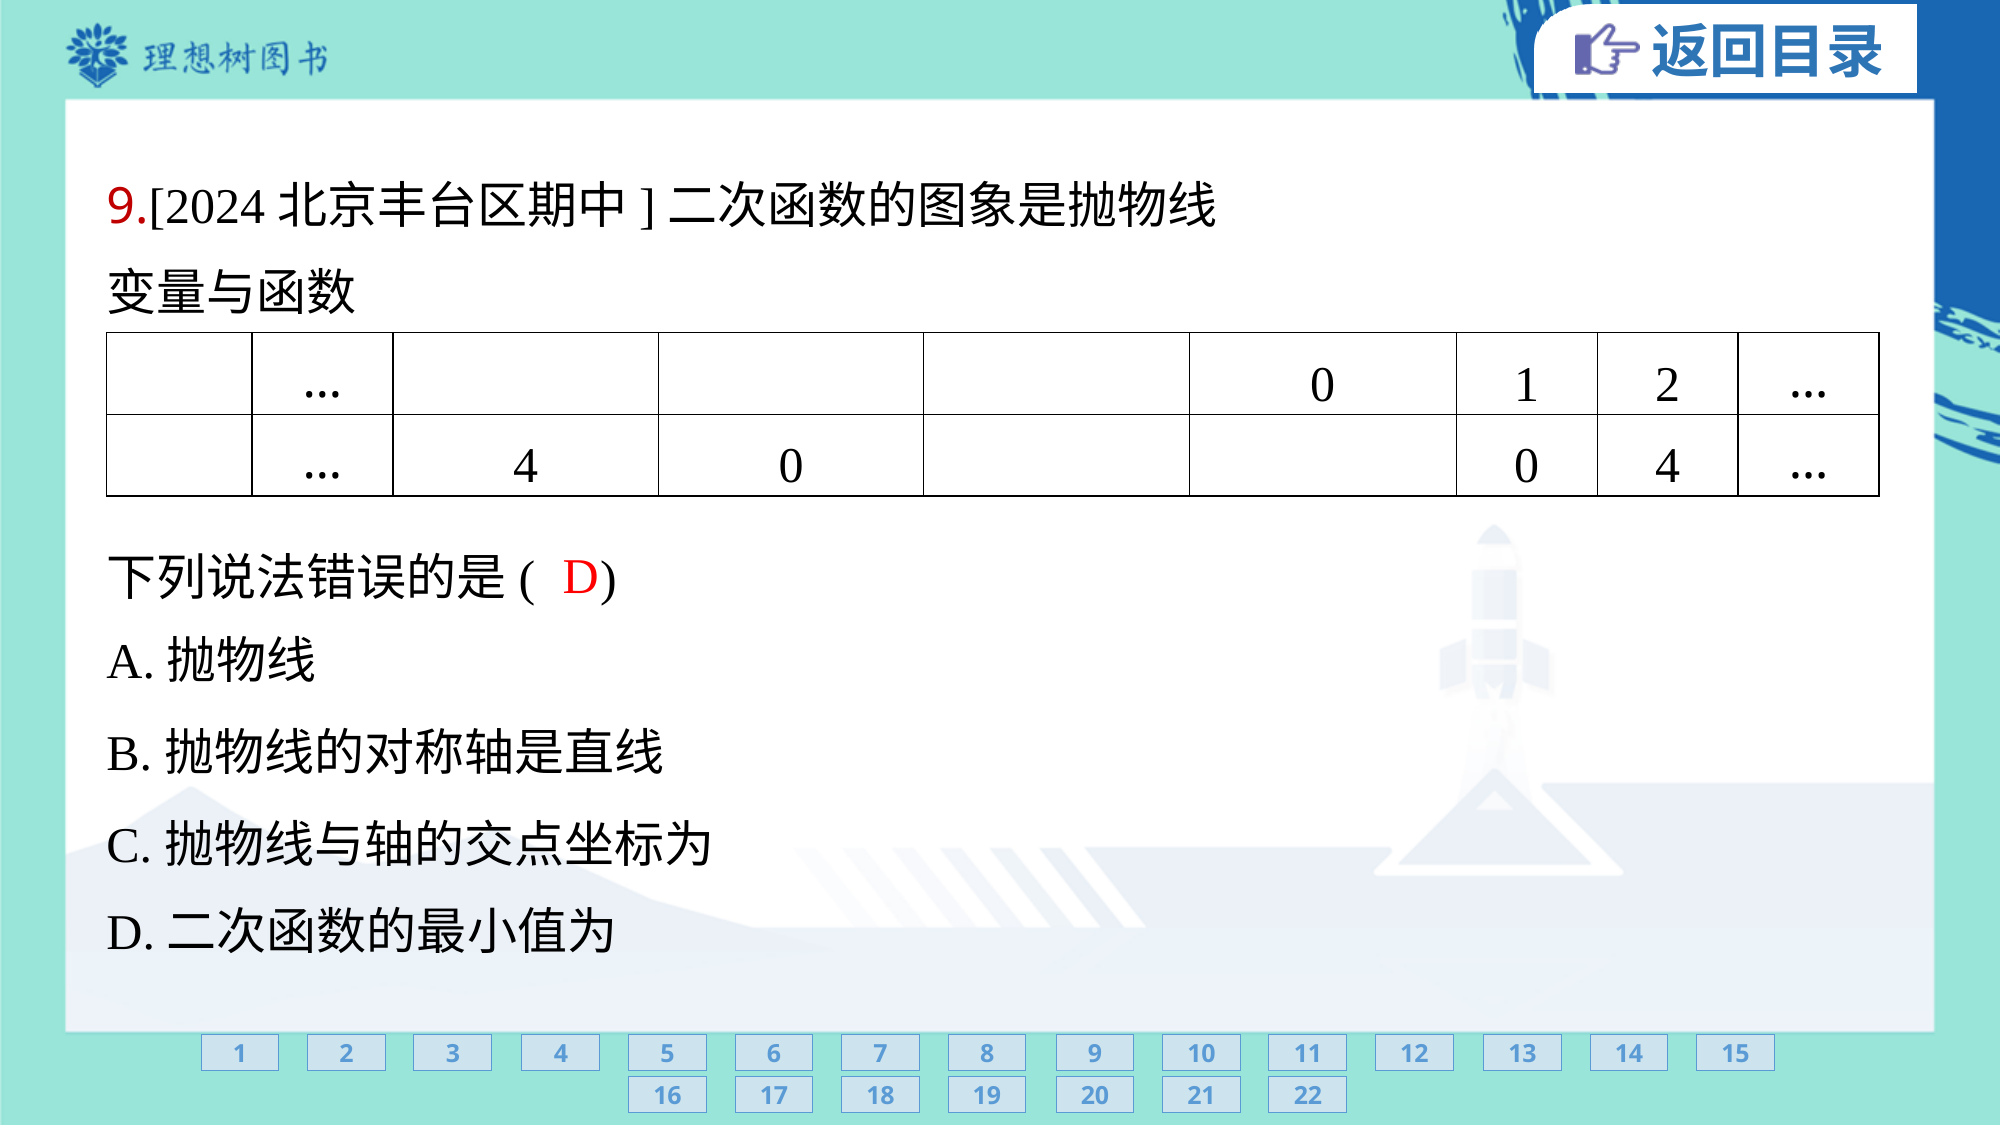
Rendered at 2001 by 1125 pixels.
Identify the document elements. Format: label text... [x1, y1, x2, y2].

picture [0, 0, 2000, 1125]
text_box D [544, 516, 617, 595]
text_box 下列说法错误的是( ) [106, 517, 1895, 596]
